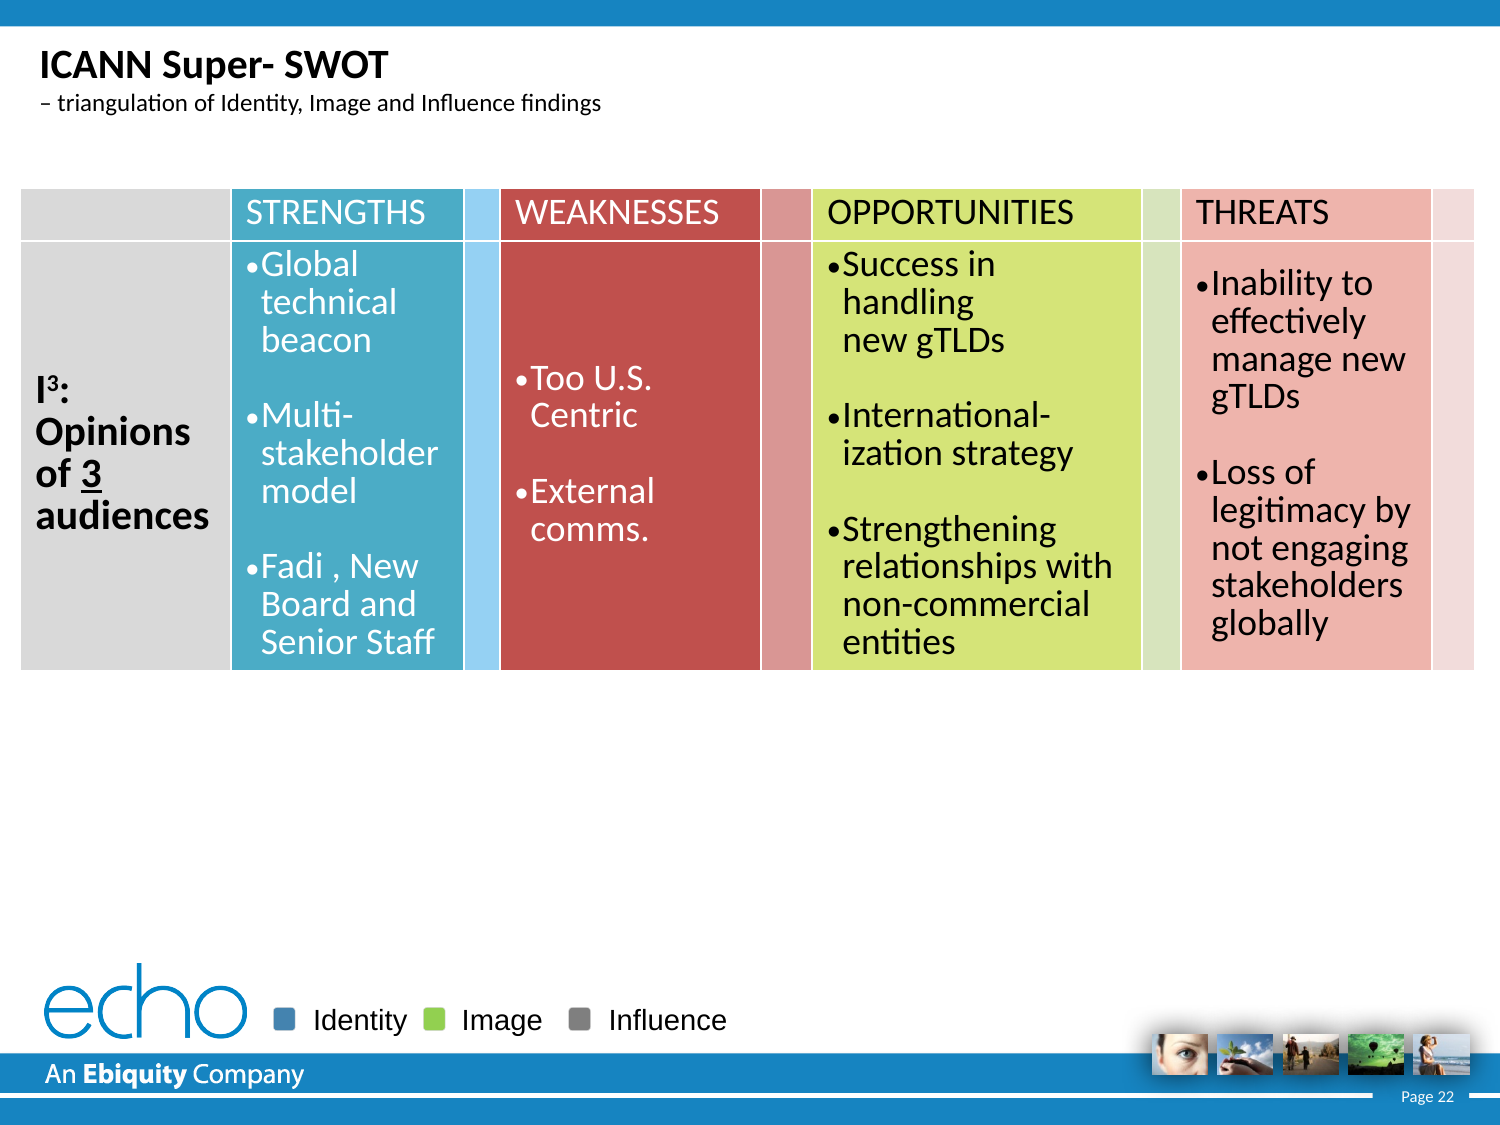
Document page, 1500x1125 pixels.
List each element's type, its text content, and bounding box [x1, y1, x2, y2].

table_header [1143, 189, 1180, 240]
table_cell I3: Opinions of 3 audiences [21, 242, 230, 670]
table_header [21, 189, 230, 240]
table_cell Success in handling new gTLDs International-ization strategy Strengthening relationships with non-commercial entities [813, 242, 1141, 670]
picture [1283, 1034, 1339, 1075]
table_header THREATS [1182, 189, 1431, 240]
table_cell [762, 242, 811, 670]
picture [229, 1022, 247, 1039]
picture [1348, 1034, 1404, 1075]
picture [1217, 1034, 1273, 1075]
text_box ICANN Super- SWOT – triangulation of Identity, Image and Influence findings [24, 29, 1450, 105]
table_header [1433, 189, 1474, 240]
table_cell [1143, 242, 1180, 670]
table_header WEAKNESSES [501, 189, 760, 240]
table_header [762, 189, 811, 240]
picture [50, 991, 87, 1007]
picture [45, 1063, 304, 1089]
table_header [465, 189, 499, 240]
picture [1152, 1034, 1208, 1075]
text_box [273, 993, 758, 1045]
table_header STRENGTHS [232, 189, 463, 240]
table_cell Inability to effectively manage new gTLDs Loss of legitimacy by not engaging stakeholders globally [1182, 242, 1431, 670]
picture [44, 1021, 61, 1039]
table_cell [1433, 242, 1474, 670]
picture [1413, 1034, 1470, 1075]
table_cell Too U.S. Centric External comms. [501, 242, 760, 670]
picture [44, 963, 185, 1039]
picture [200, 991, 242, 1034]
table_header OPPORTUNITIES [813, 189, 1141, 240]
picture [142, 963, 247, 1039]
table_cell Global technical beacon Multi-stakeholder model Fadi , New Board and Senior Staff [232, 242, 463, 670]
table_cell [465, 242, 499, 670]
